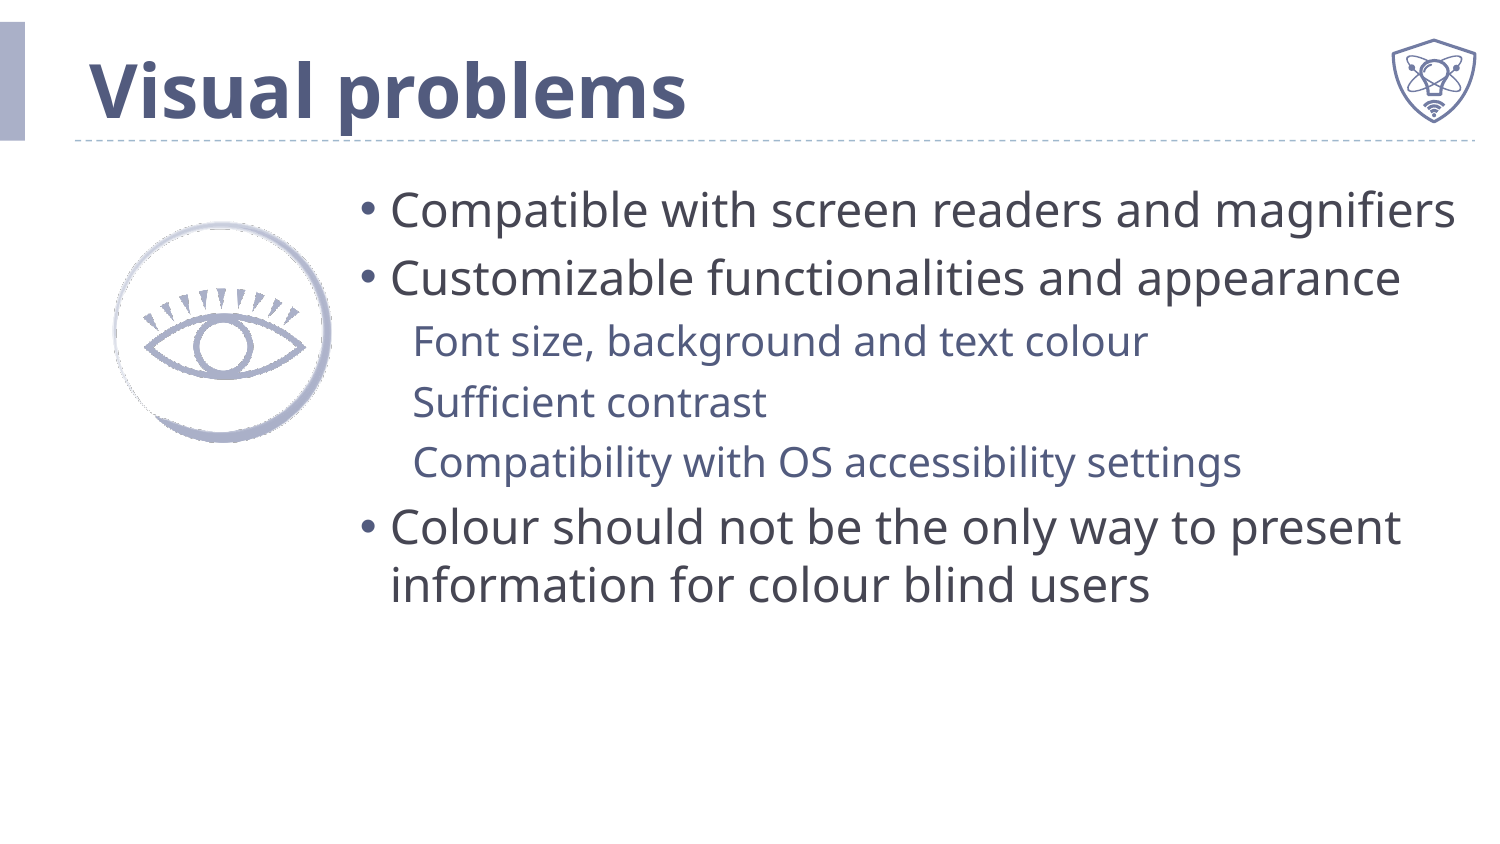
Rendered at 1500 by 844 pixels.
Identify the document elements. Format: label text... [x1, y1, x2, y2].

picture [112, 221, 332, 443]
list Compatible with screen readers and magnifiers Customizable functionalities and appearance Font size, background and text colour Sufficient contrast Compatibility with OS accessibility settings Colour should not be the only way to present information for colour blind users [300, 171, 1475, 835]
title Visual problems [75, 18, 1475, 141]
